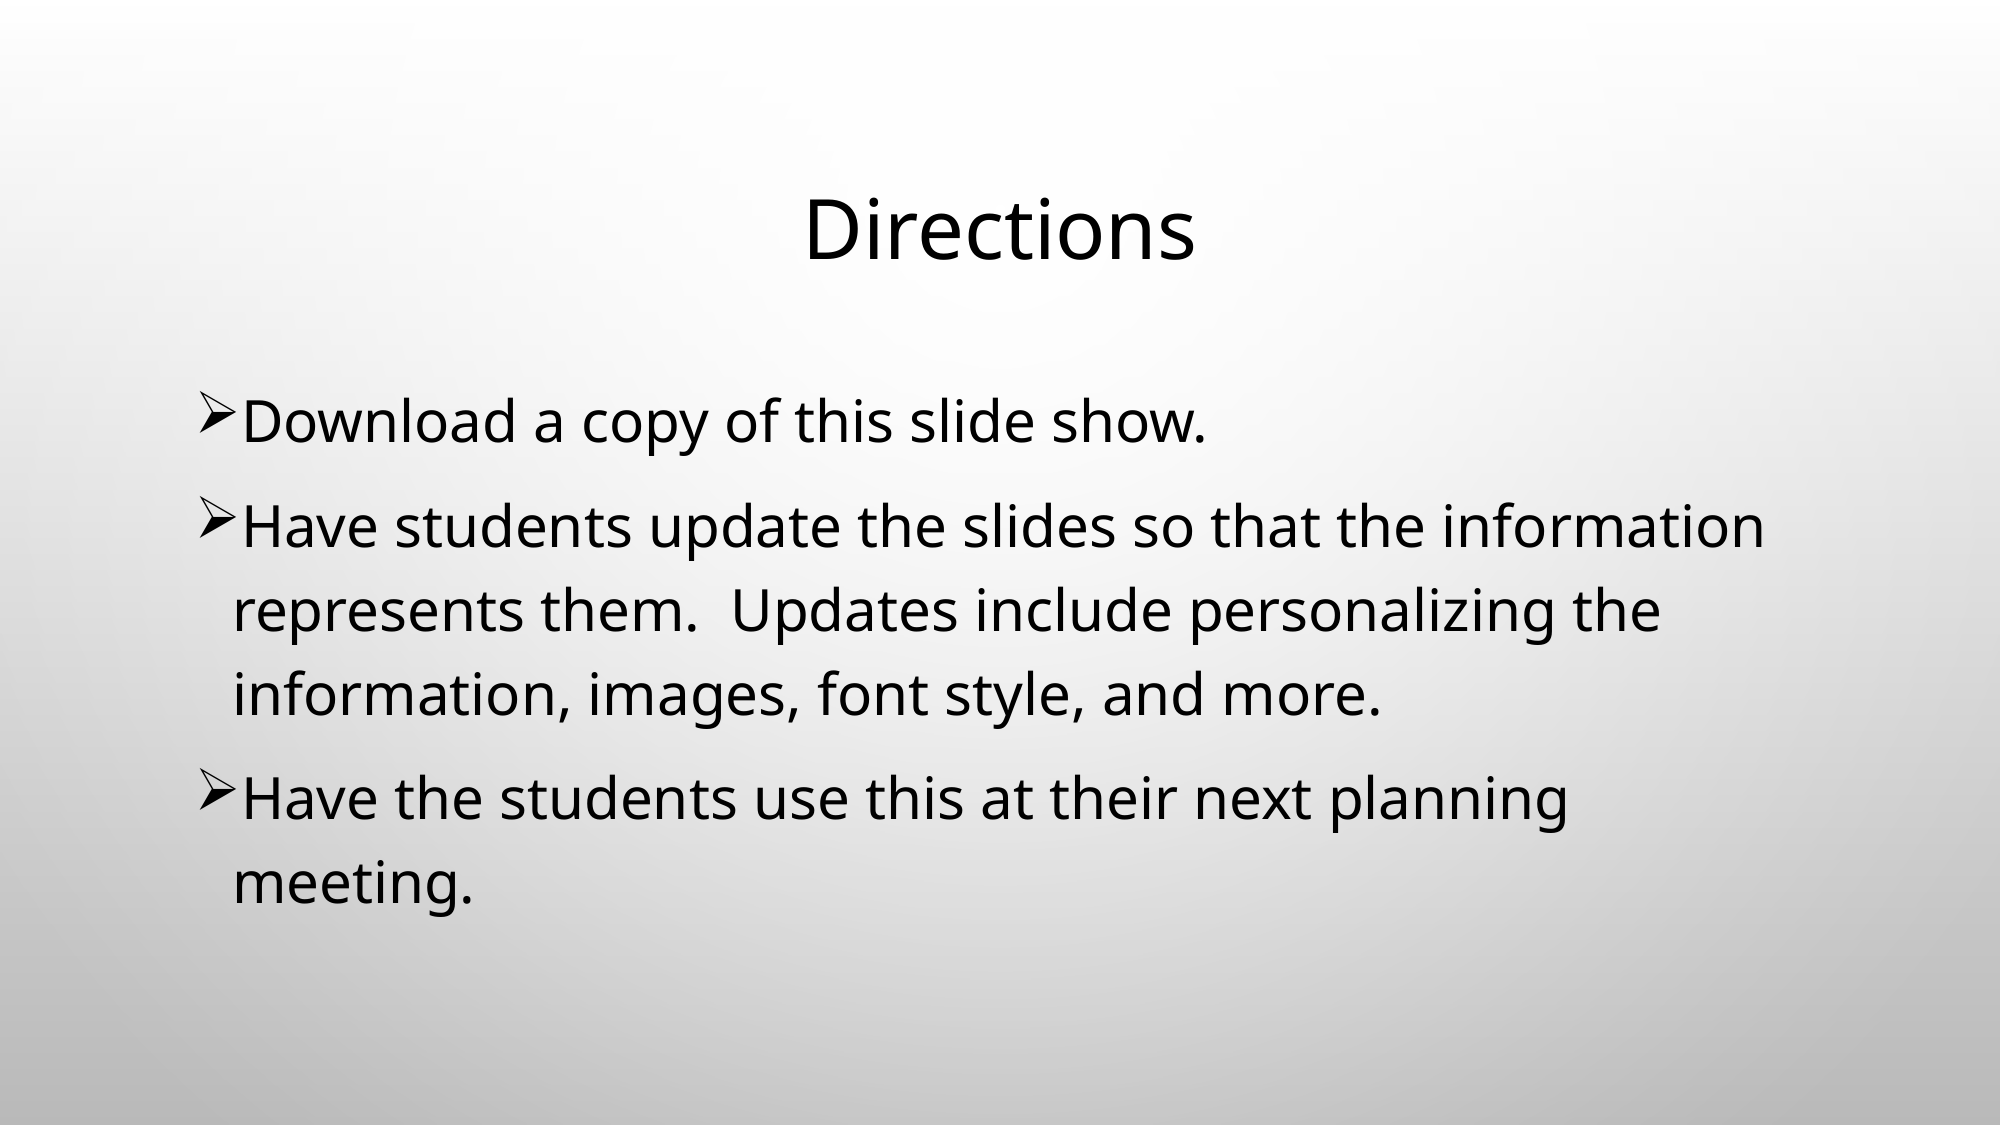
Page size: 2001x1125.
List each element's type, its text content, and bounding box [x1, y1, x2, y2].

picture [0, 0, 2000, 1125]
list Download a copy of this slide show. Have students update the slides so that the information represents them. Updates include personalizing the information, images, font style, and more. Have the students use this at their next planning meeting. [179, 363, 1807, 924]
title Directions [149, 101, 1851, 364]
